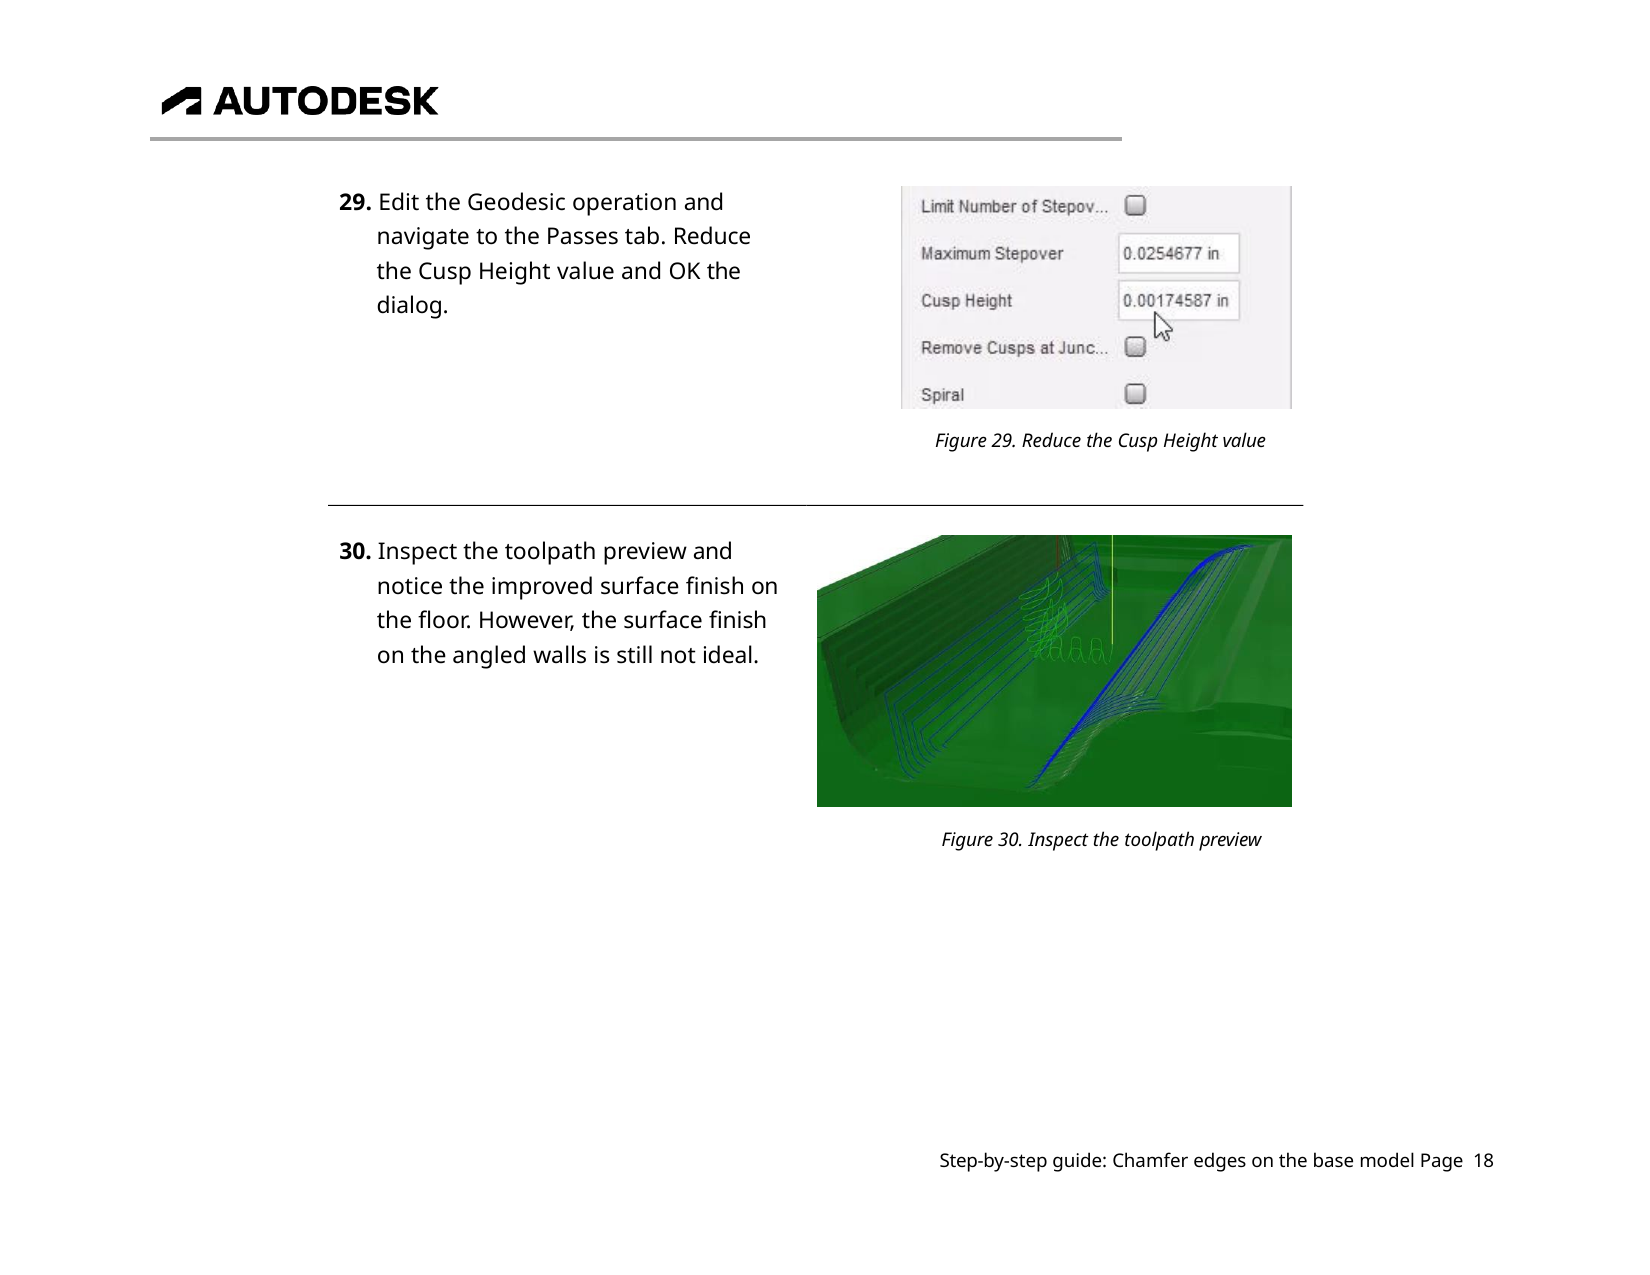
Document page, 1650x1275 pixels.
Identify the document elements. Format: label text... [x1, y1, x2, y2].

picture [900, 186, 1292, 409]
picture [817, 535, 1293, 807]
text_box Figure 30. Inspect the toolpath preview [939, 826, 1295, 851]
text_box 30. Inspect the toolpath preview and notice the improved surface finish on the floor. However, the surface finish on the angled walls is still not ideal. [337, 527, 783, 668]
text_box 29. Edit the Geodesic operation and navigate to the Passes tab. Reduce the Cusp Height value and OK the dialog. [337, 178, 757, 318]
text_box Figure 29. Reduce the Cusp Height value [933, 426, 1294, 452]
slide_number Step-by-step guide: Chamfer edges on the base model Page 20 [937, 1145, 1509, 1275]
picture [161, 86, 439, 115]
